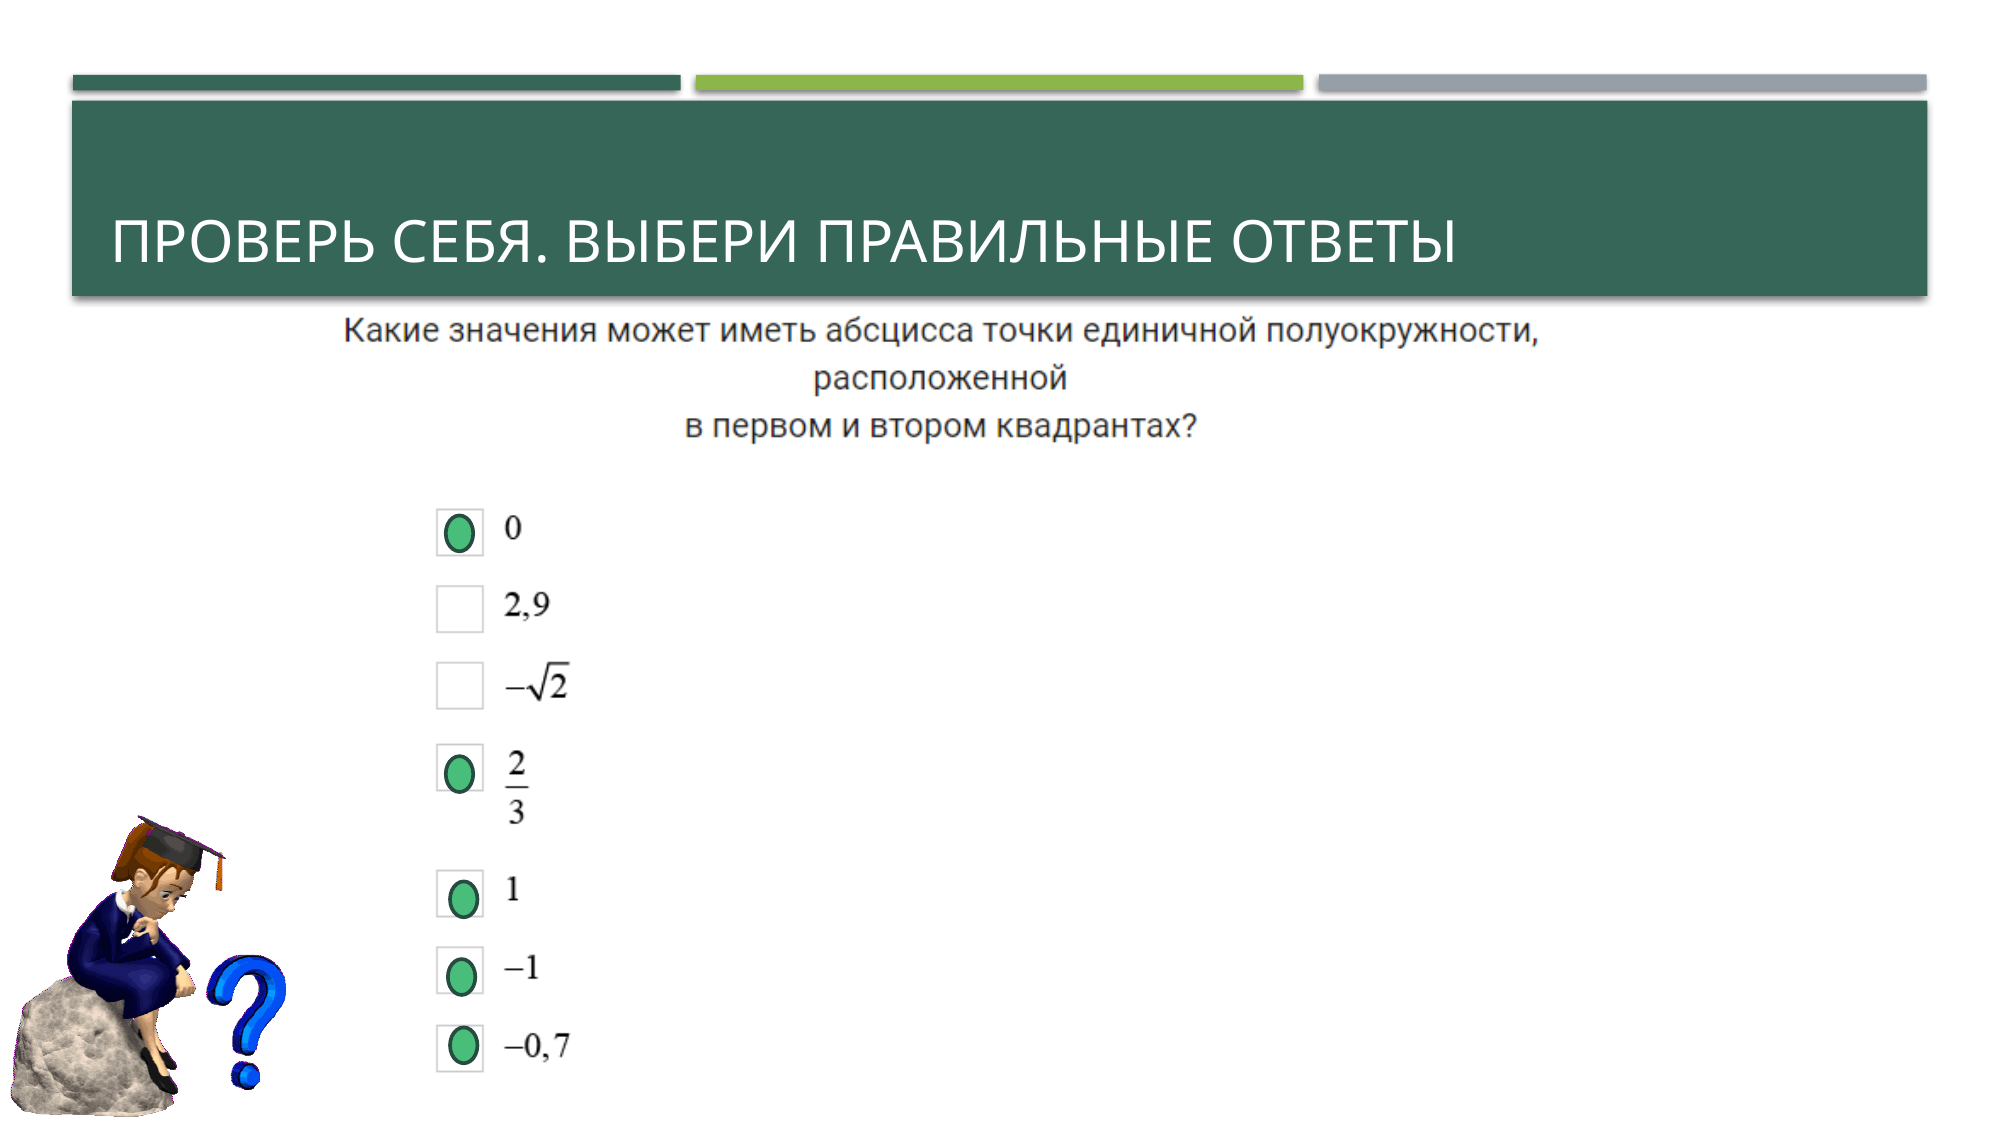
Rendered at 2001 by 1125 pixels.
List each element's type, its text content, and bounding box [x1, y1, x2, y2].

picture [0, 805, 307, 1125]
title Проверь себя. Выбери правильные ответы [95, 115, 1905, 282]
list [331, 308, 1552, 1100]
